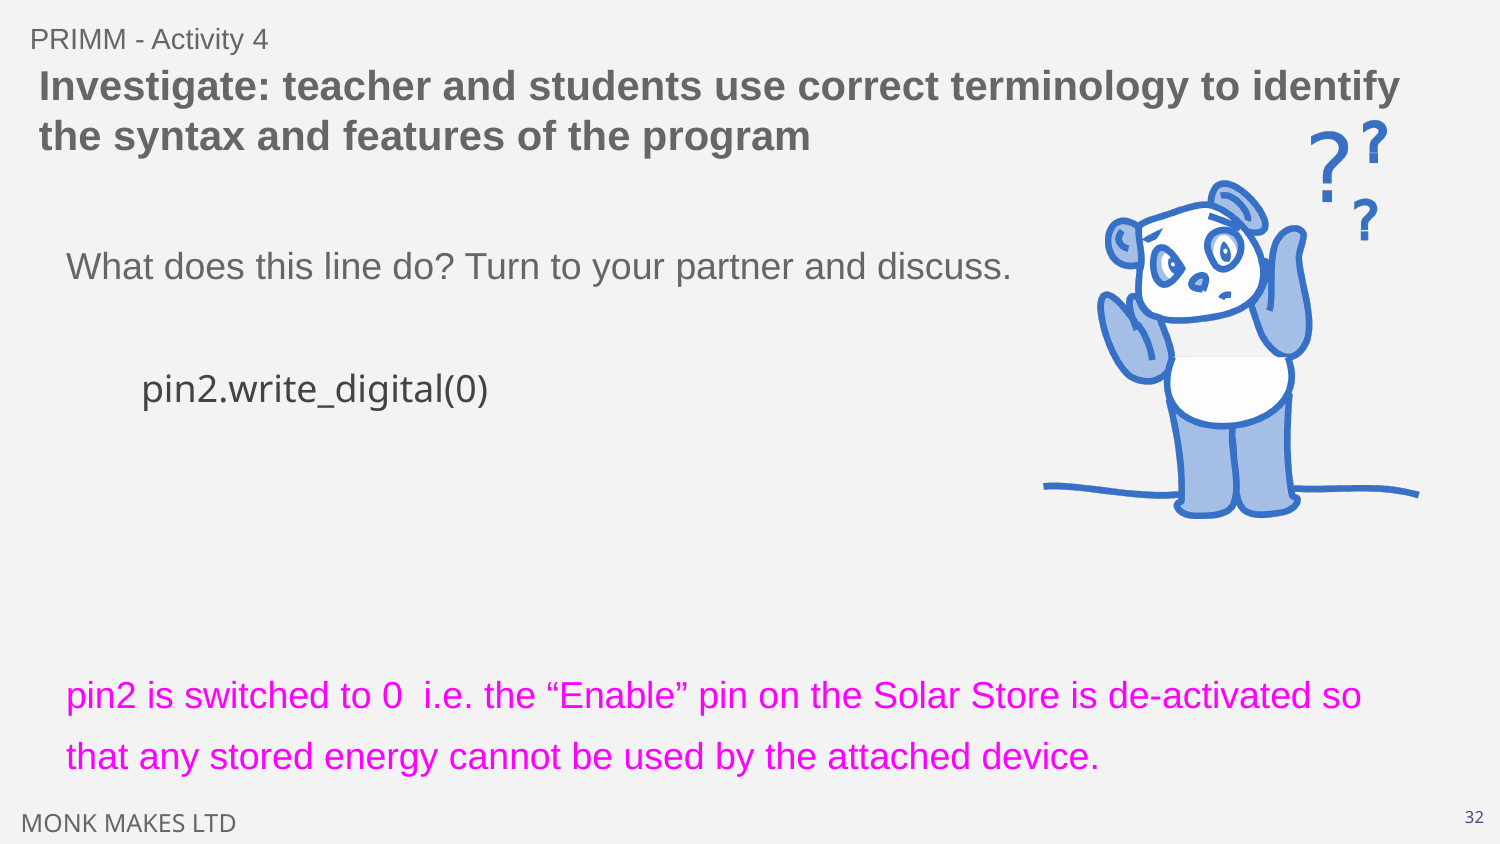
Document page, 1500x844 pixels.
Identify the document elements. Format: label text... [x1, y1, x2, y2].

slide_number ‹#› [1448, 792, 1500, 844]
title Investigate: teacher and students use correct terminology to identify the syntax and features of the program [24, 52, 1422, 167]
subtitle PRIMM - Activity 4 [14, 0, 1500, 52]
text_box What does this line do? Turn to your partner and discuss. pin2.write_digital(0) pin2 is switched to 0 i.e. the “Enable” pin on the Solar Store is de-activated so that any stored energy cannot be used by the attached device. [50, 211, 1398, 793]
picture [1039, 120, 1423, 520]
